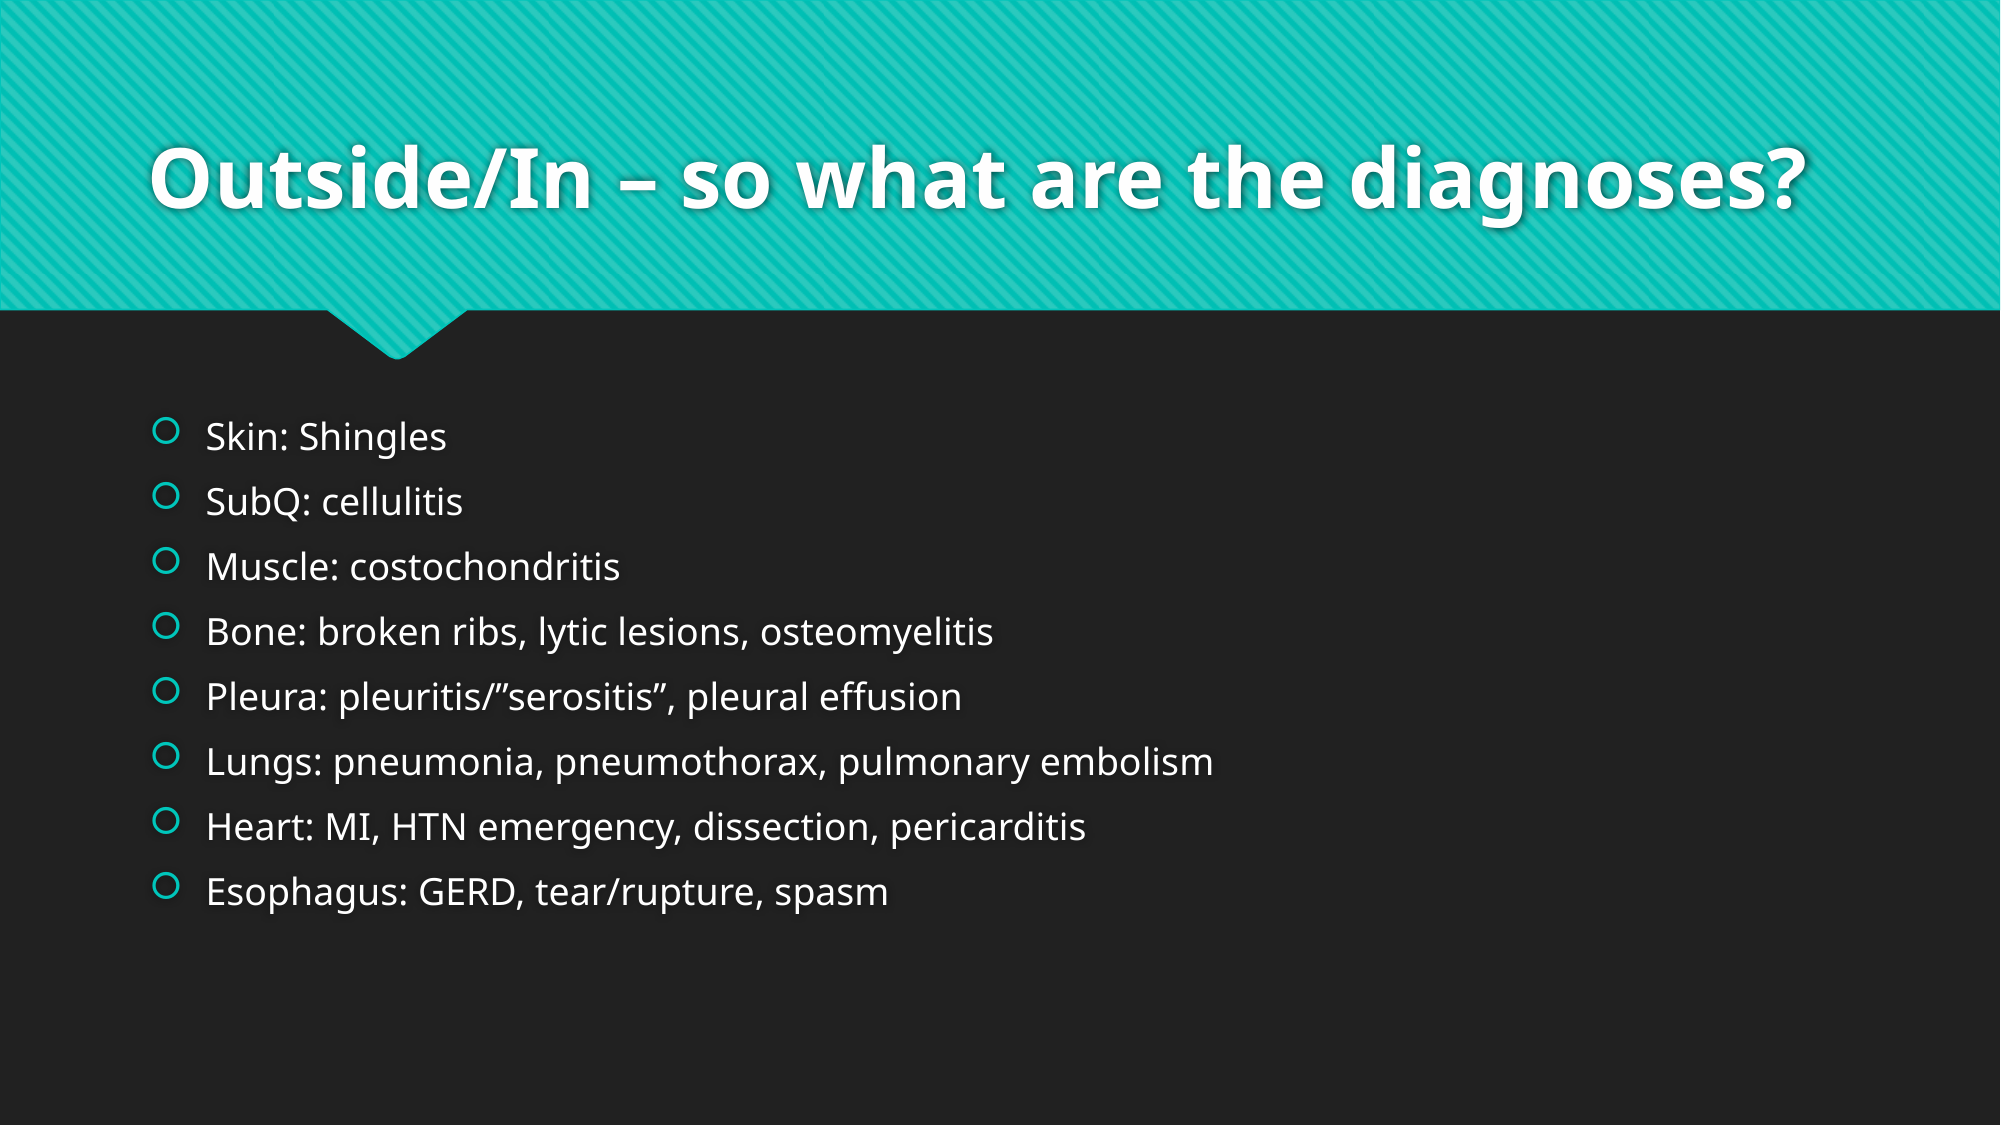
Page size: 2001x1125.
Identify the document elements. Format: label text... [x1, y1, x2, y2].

title Outside/In – so what are the diagnoses? [132, 73, 1868, 233]
list Skin: Shingles SubQ: cellulitis Muscle: costochondritis Bone: broken ribs, lytic lesions, osteomyelitis Pleura: pleuritis/”serositis”, pleural effusion Lungs: pneumonia, pneumothorax, pulmonary embolism Heart: MI, HTN emergency, dissection, pericarditis Esophagus: GERD, tear/rupture, spasm [134, 364, 1866, 962]
